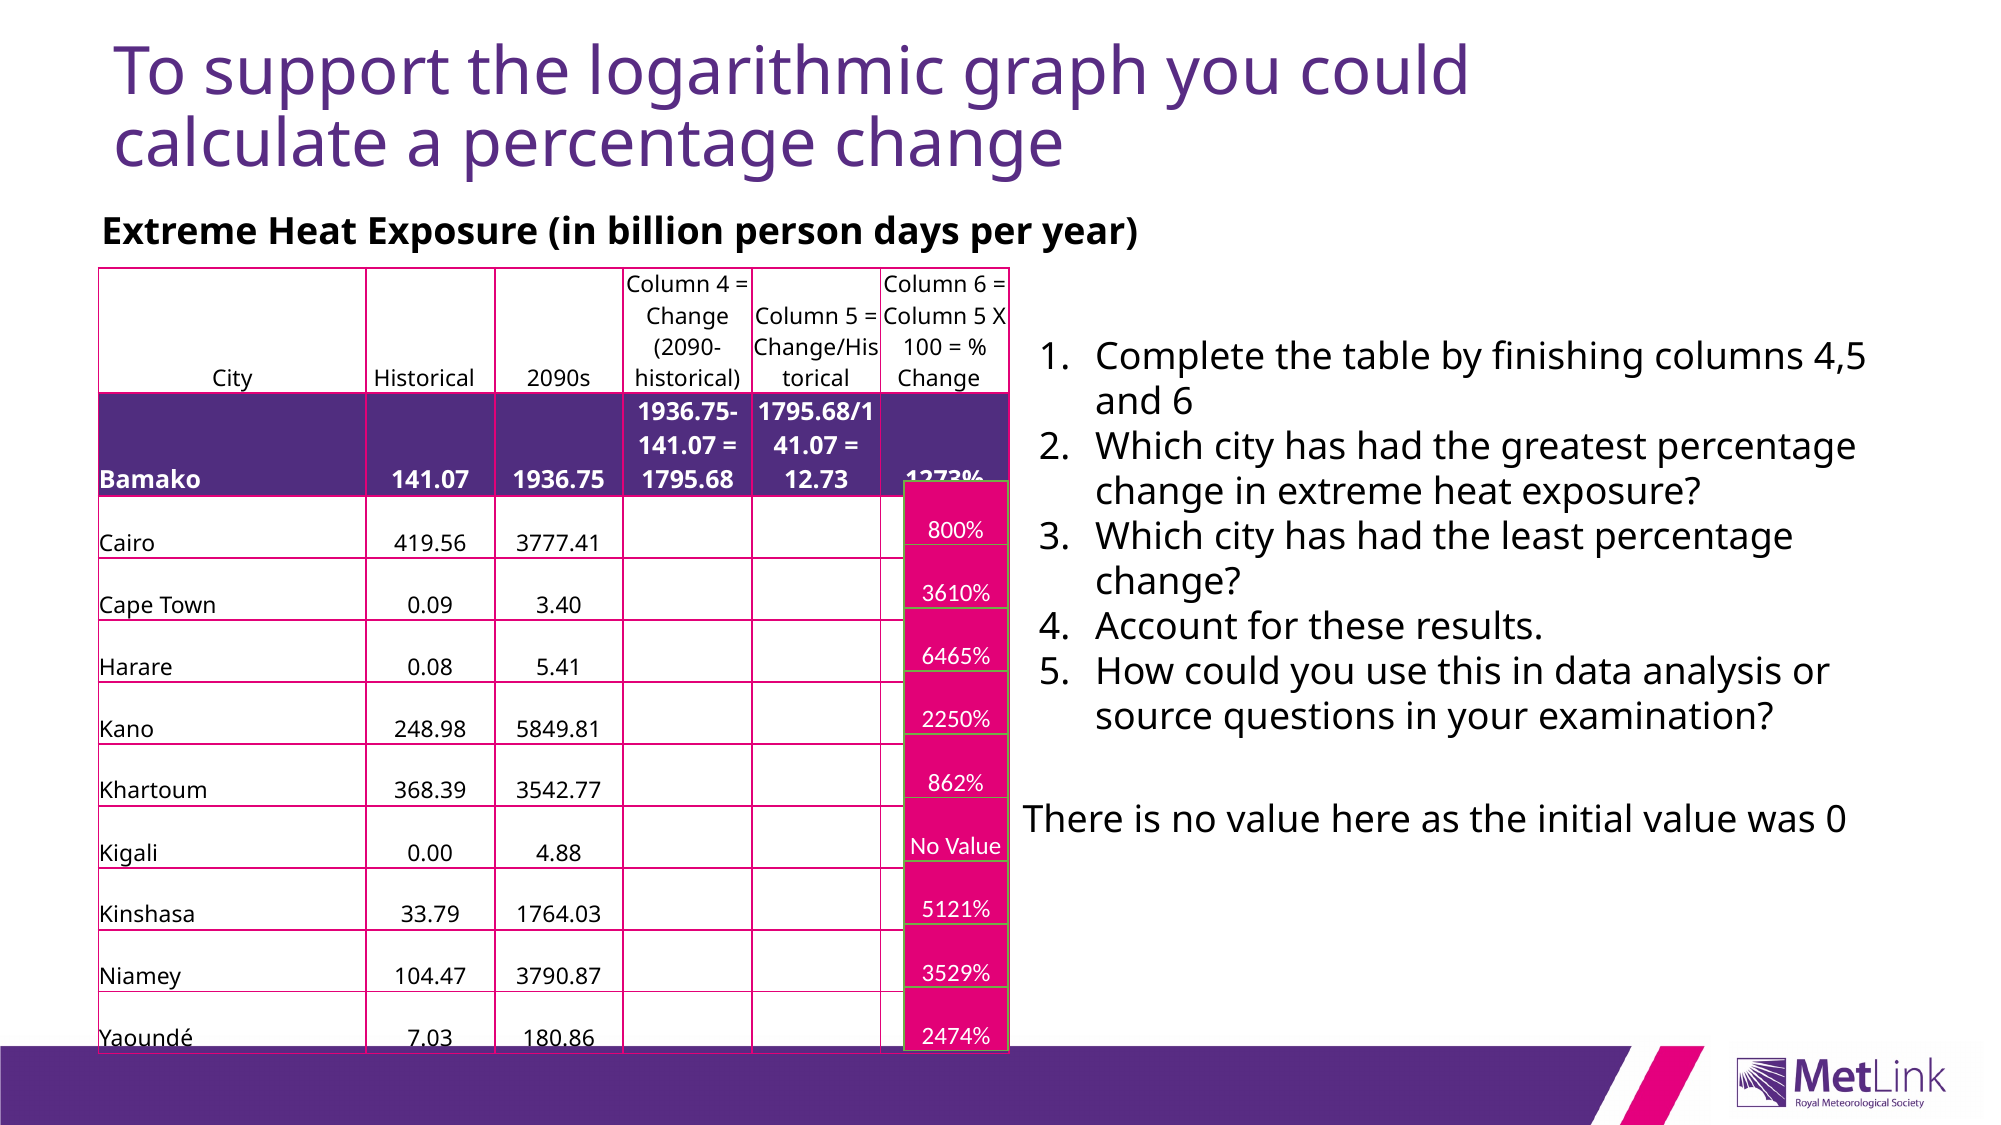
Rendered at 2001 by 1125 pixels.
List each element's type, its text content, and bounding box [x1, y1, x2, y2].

picture [1729, 1041, 1984, 1119]
table_cell Kinshasa [99, 869, 365, 929]
table_cell [881, 869, 903, 929]
table_cell [624, 621, 751, 681]
table_header City [99, 269, 365, 392]
table_cell 419.56 [367, 497, 494, 557]
table_cell [624, 497, 751, 557]
table_cell Kigali [99, 807, 365, 867]
table_cell [753, 559, 880, 619]
table_cell 2250% [905, 672, 1007, 733]
table_cell [753, 992, 880, 1053]
table_header 2090s [496, 269, 622, 392]
table_cell [753, 497, 880, 557]
table_cell Khartoum [99, 745, 365, 805]
table_cell 248.98 [367, 683, 494, 743]
table_cell [753, 869, 880, 929]
table_cell 180.86 [496, 992, 622, 1053]
table_cell [624, 559, 751, 619]
table_cell Cape Town [99, 559, 365, 619]
table_cell 33.79 [367, 869, 494, 929]
text_box There is no value here as the initial value was 0 [1007, 787, 1872, 848]
table_cell [753, 807, 880, 867]
table_cell [624, 807, 751, 867]
table_cell 5121% [905, 862, 1007, 923]
table_cell 2474% [905, 988, 1007, 1050]
table_cell 3790.87 [496, 931, 622, 991]
table_cell [624, 931, 751, 991]
table_cell 1936.75-141.07 = 1795.68 [624, 394, 751, 495]
table_cell 1764.03 [496, 869, 622, 929]
table_cell Harare [99, 621, 365, 681]
text_box Complete the table by finishing columns 4,5 and 6 Which city has had the greatest percentage change in extreme heat exposure? Which city has had the least percentage change? Account for these results. How could you use this in data analysis or source questions in your examination? [1024, 324, 1952, 790]
table_cell 1795.68/141.07 = 12.73 [753, 394, 880, 495]
table_cell [881, 497, 903, 557]
table_cell [624, 992, 751, 1053]
table_cell 862% [905, 735, 1007, 797]
table_cell [624, 745, 751, 805]
table_cell [881, 807, 903, 867]
table_cell 6465% [905, 609, 1007, 670]
table_cell [881, 931, 903, 991]
table_cell No Value [905, 798, 1007, 860]
table_cell 3529% [905, 925, 1007, 986]
table_cell [753, 683, 880, 743]
table_cell 3.40 [496, 559, 622, 619]
table_cell [881, 745, 903, 805]
table_header Column 4 = Change (2090-historical) [624, 269, 751, 392]
table_cell [753, 745, 880, 805]
text_box Extreme Heat Exposure (in billion person days per year) [86, 199, 1163, 260]
table_cell 141.07 [367, 394, 494, 495]
table_cell 3542.77 [496, 745, 622, 805]
table_cell 368.39 [367, 745, 494, 805]
table_cell 104.47 [367, 931, 494, 991]
table_header Historical [367, 269, 494, 392]
table_cell 5.41 [496, 621, 622, 681]
table_cell Yaoundé [99, 992, 365, 1053]
table_cell 3777.41 [496, 497, 622, 557]
table_cell [881, 992, 1008, 1053]
table_cell [624, 869, 751, 929]
table_cell Kano [99, 683, 365, 743]
table_cell Cairo [99, 497, 365, 557]
table_cell [753, 621, 880, 681]
table_cell [753, 931, 880, 991]
table_cell Niamey [99, 931, 365, 991]
table_cell 1936.75 [496, 394, 622, 495]
table_cell 5849.81 [496, 683, 622, 743]
table_cell [624, 683, 751, 743]
table_cell [881, 559, 903, 619]
table_header 800% [905, 482, 1007, 544]
table_cell [881, 621, 903, 681]
table_header Column 6 = Column 5 X 100 = % Change [881, 269, 1008, 392]
table_cell 0.08 [367, 621, 494, 681]
table_cell 1273% [881, 394, 1008, 495]
table_cell 4.88 [496, 807, 622, 867]
table_cell [881, 683, 903, 743]
table_cell 0.09 [367, 559, 494, 619]
table_cell 3610% [905, 545, 1007, 607]
title To support the logarithmic graph you could calculate a percentage change [98, 0, 1750, 218]
picture [0, 1035, 1711, 1125]
table_cell Bamako [99, 394, 365, 495]
table_cell 0.00 [367, 807, 494, 867]
table_cell 7.03 [367, 992, 494, 1053]
table_header Column 5 = Change/Historical [753, 269, 880, 392]
